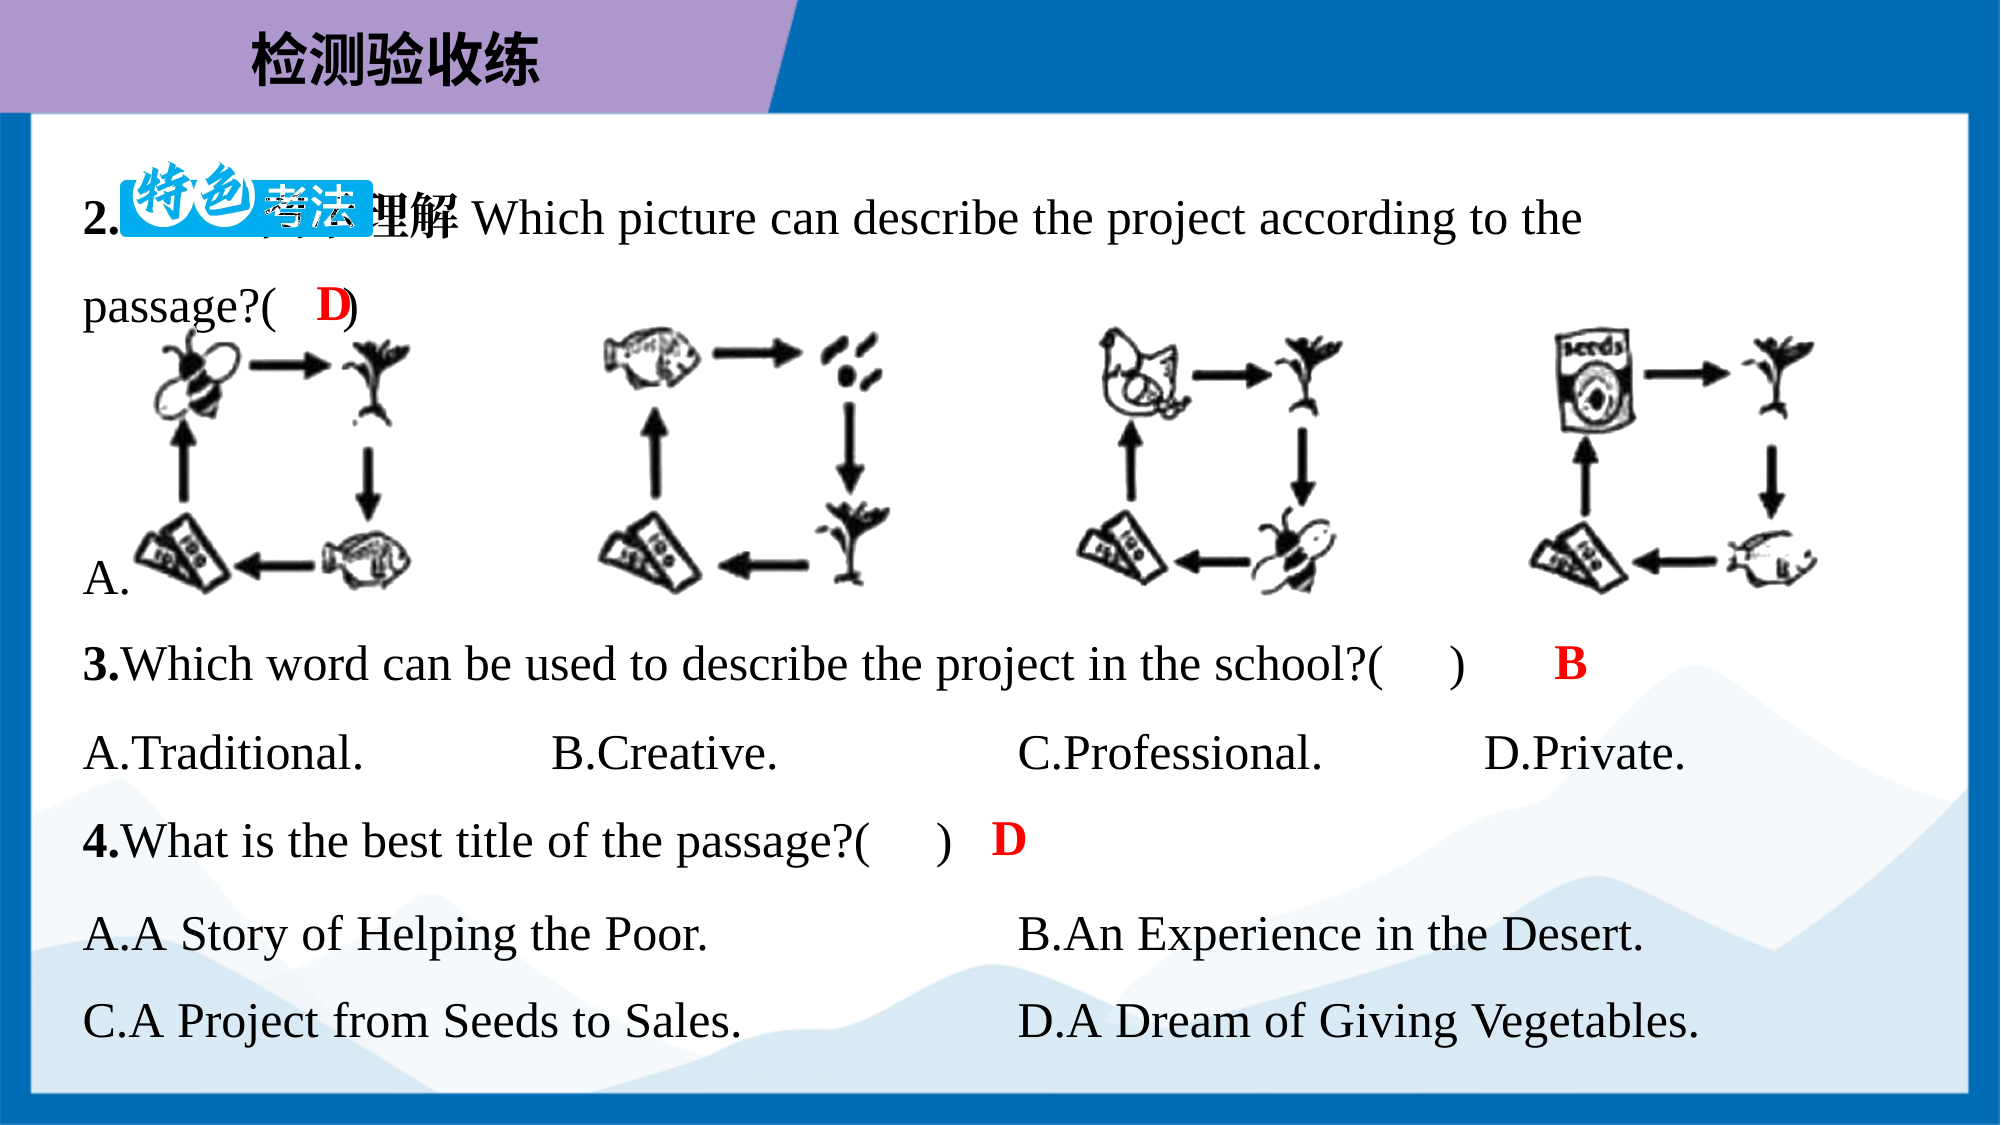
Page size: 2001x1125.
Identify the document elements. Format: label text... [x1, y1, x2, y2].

text_box A.A Story of Helping the Poor. B.An Experience in the Desert. C.A Project from Seeds to Sales. D.A Dream of Giving Vegetables. [82, 868, 1917, 1038]
text_box A. B. C. D. [82, 324, 1917, 593]
picture [0, 0, 2000, 1125]
text_box 3.Which word can be used to describe the project in the school?( ) [82, 603, 1917, 682]
text_box 4.What is the best title of the passage?( ) [82, 779, 1917, 858]
text_box 2. 图示理解Which picture can describe the project according to the passage?( ) [82, 153, 1917, 323]
text_box B [1536, 601, 1606, 680]
text_box D [973, 777, 1046, 857]
text_box D [298, 242, 371, 322]
text_box A.Traditional. B.Creative. C.Professional. D.Private. [82, 691, 1917, 770]
